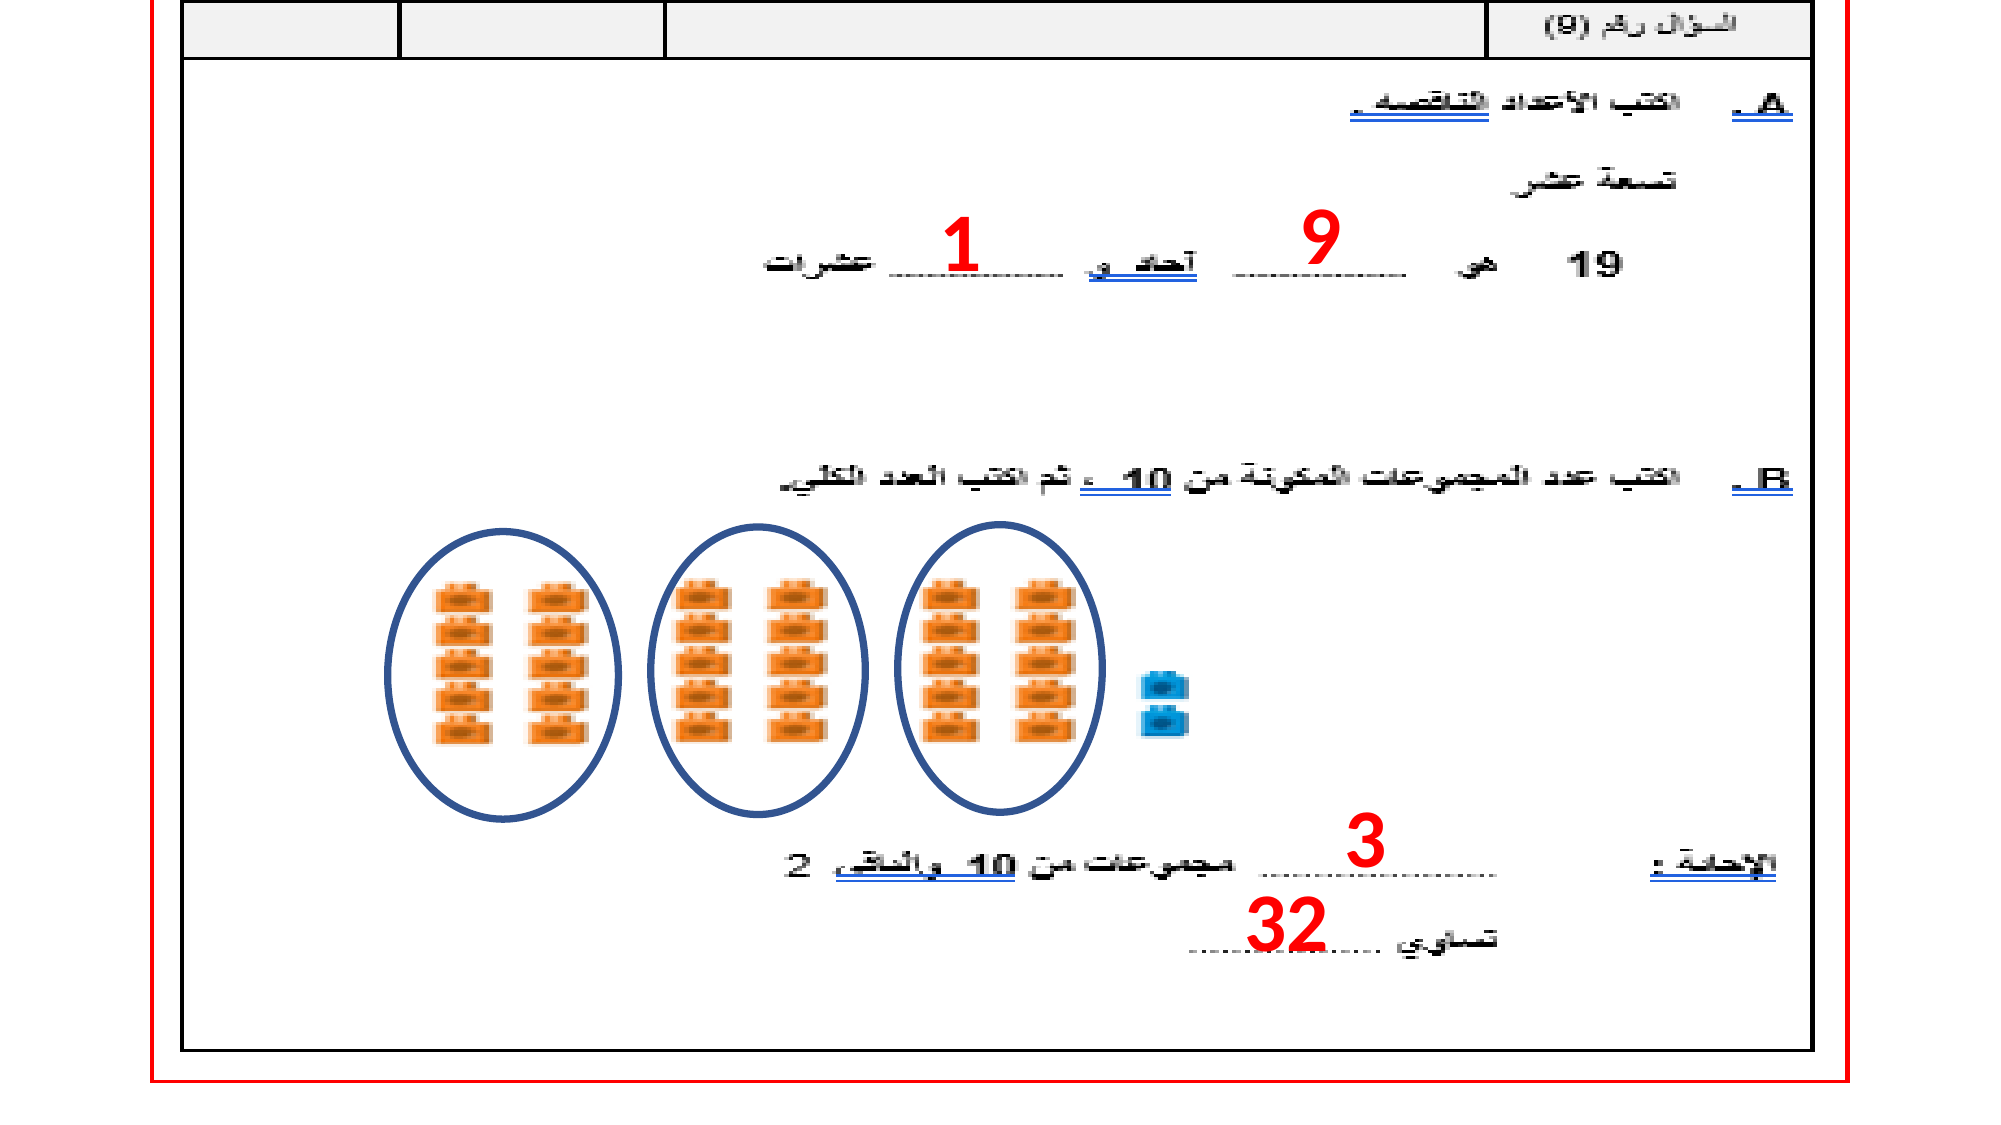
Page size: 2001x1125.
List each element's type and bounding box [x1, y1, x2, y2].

picture [150, 0, 1850, 1083]
